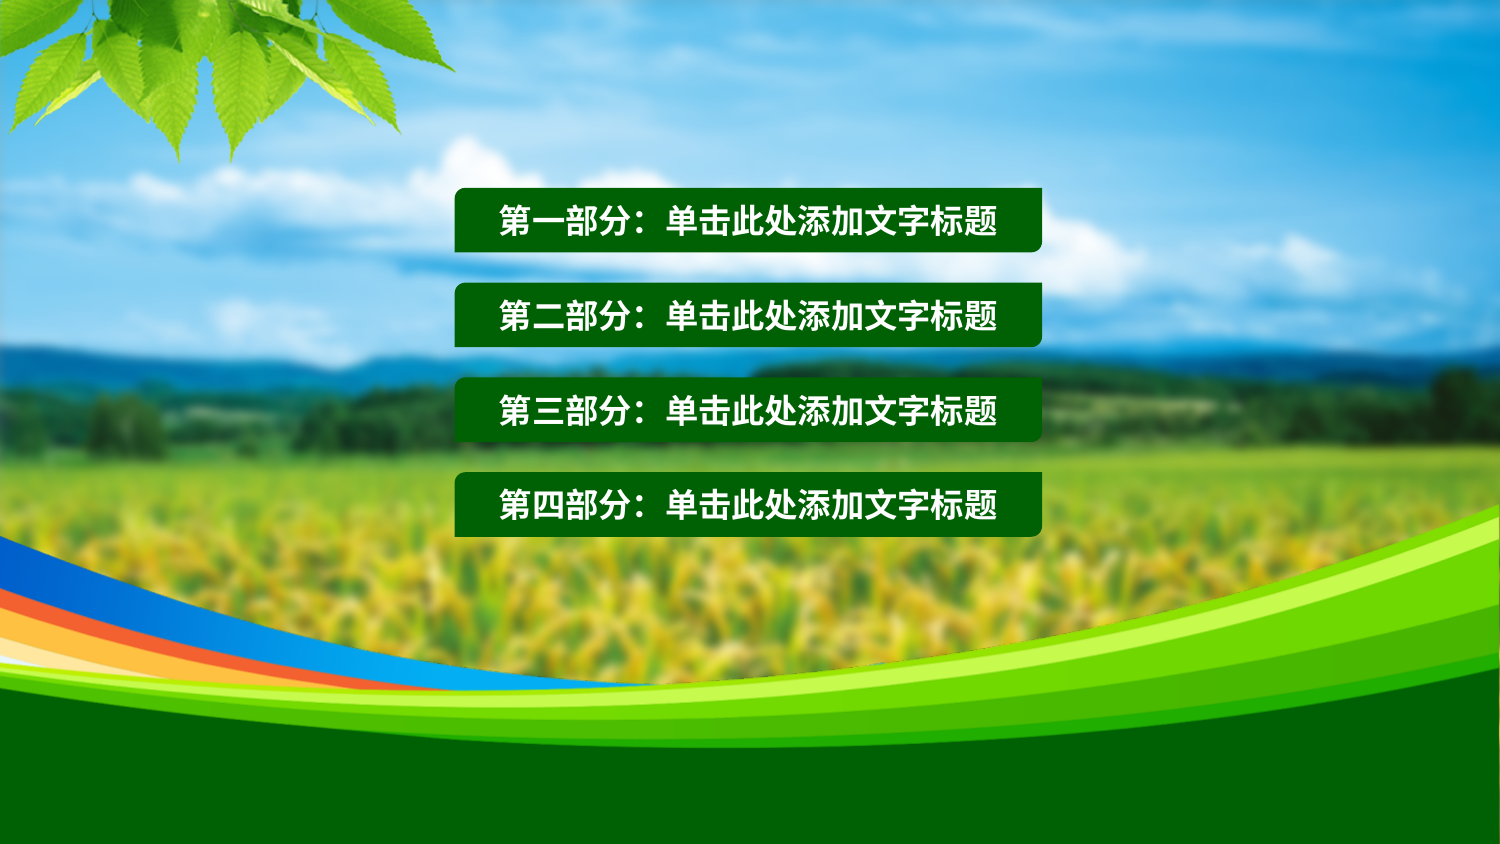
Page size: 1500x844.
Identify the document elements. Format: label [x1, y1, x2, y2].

text_box [0, 0, 1500, 844]
